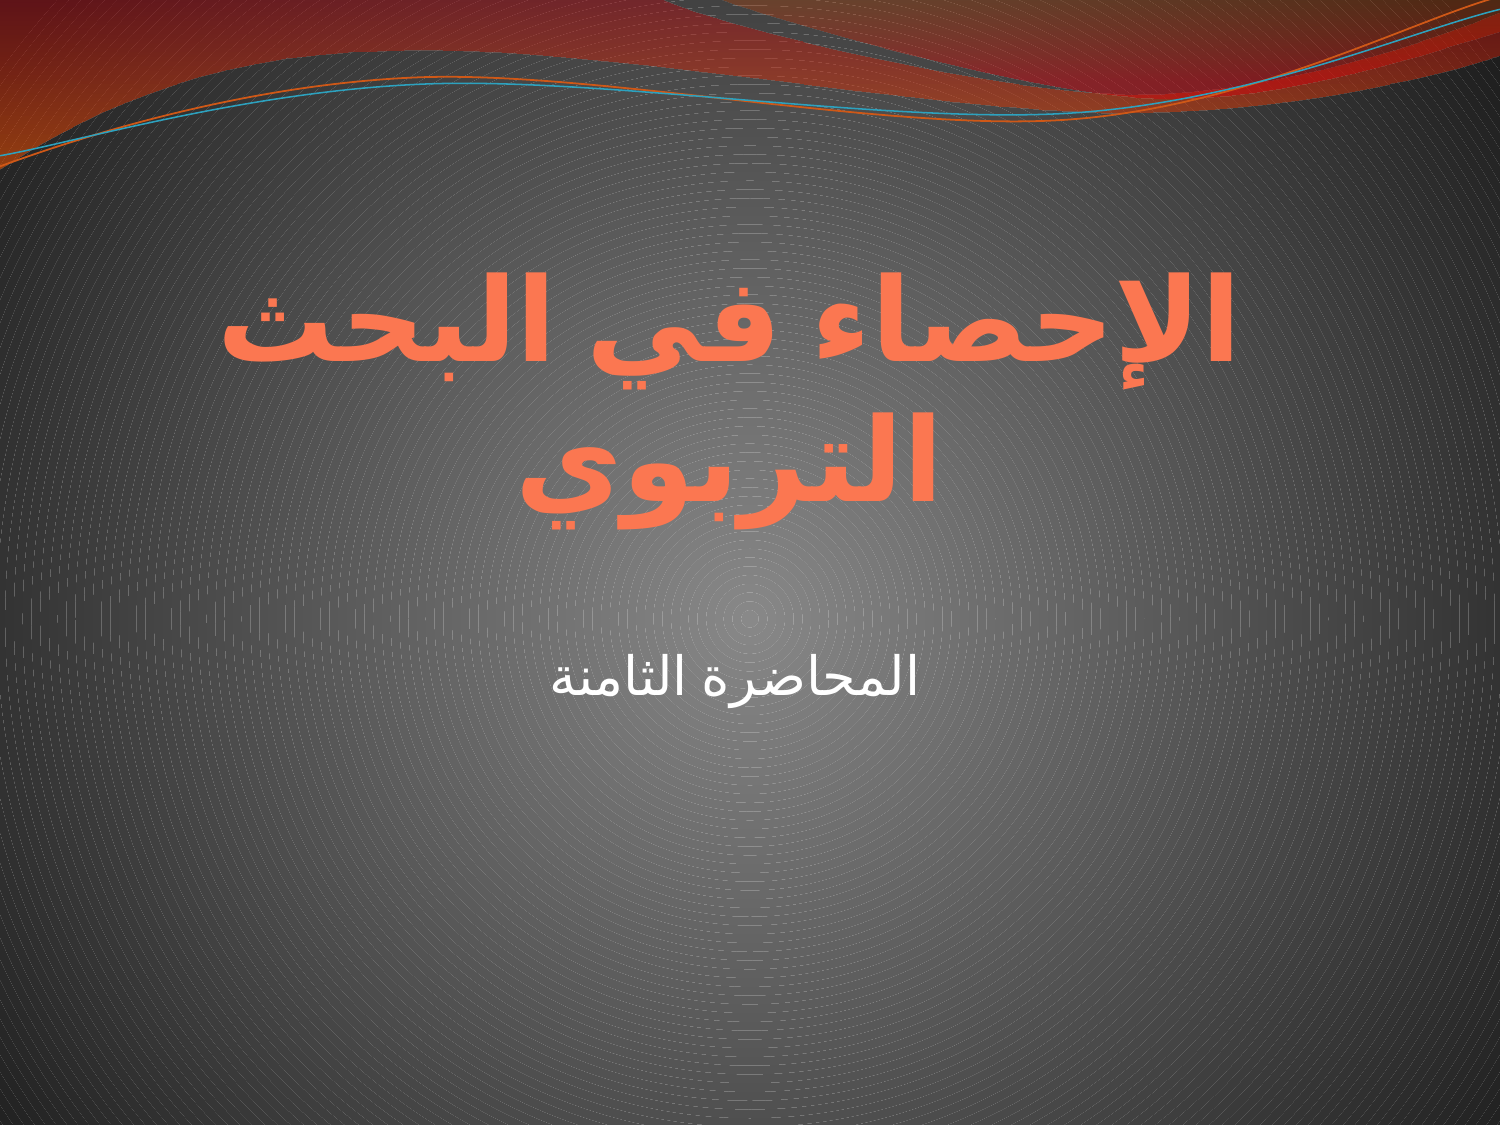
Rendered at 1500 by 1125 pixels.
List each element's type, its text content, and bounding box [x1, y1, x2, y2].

title الإحصاء في البحث التربوي [87, 224, 1376, 525]
subtitle المحاضرة الثامنة [88, 633, 1377, 921]
